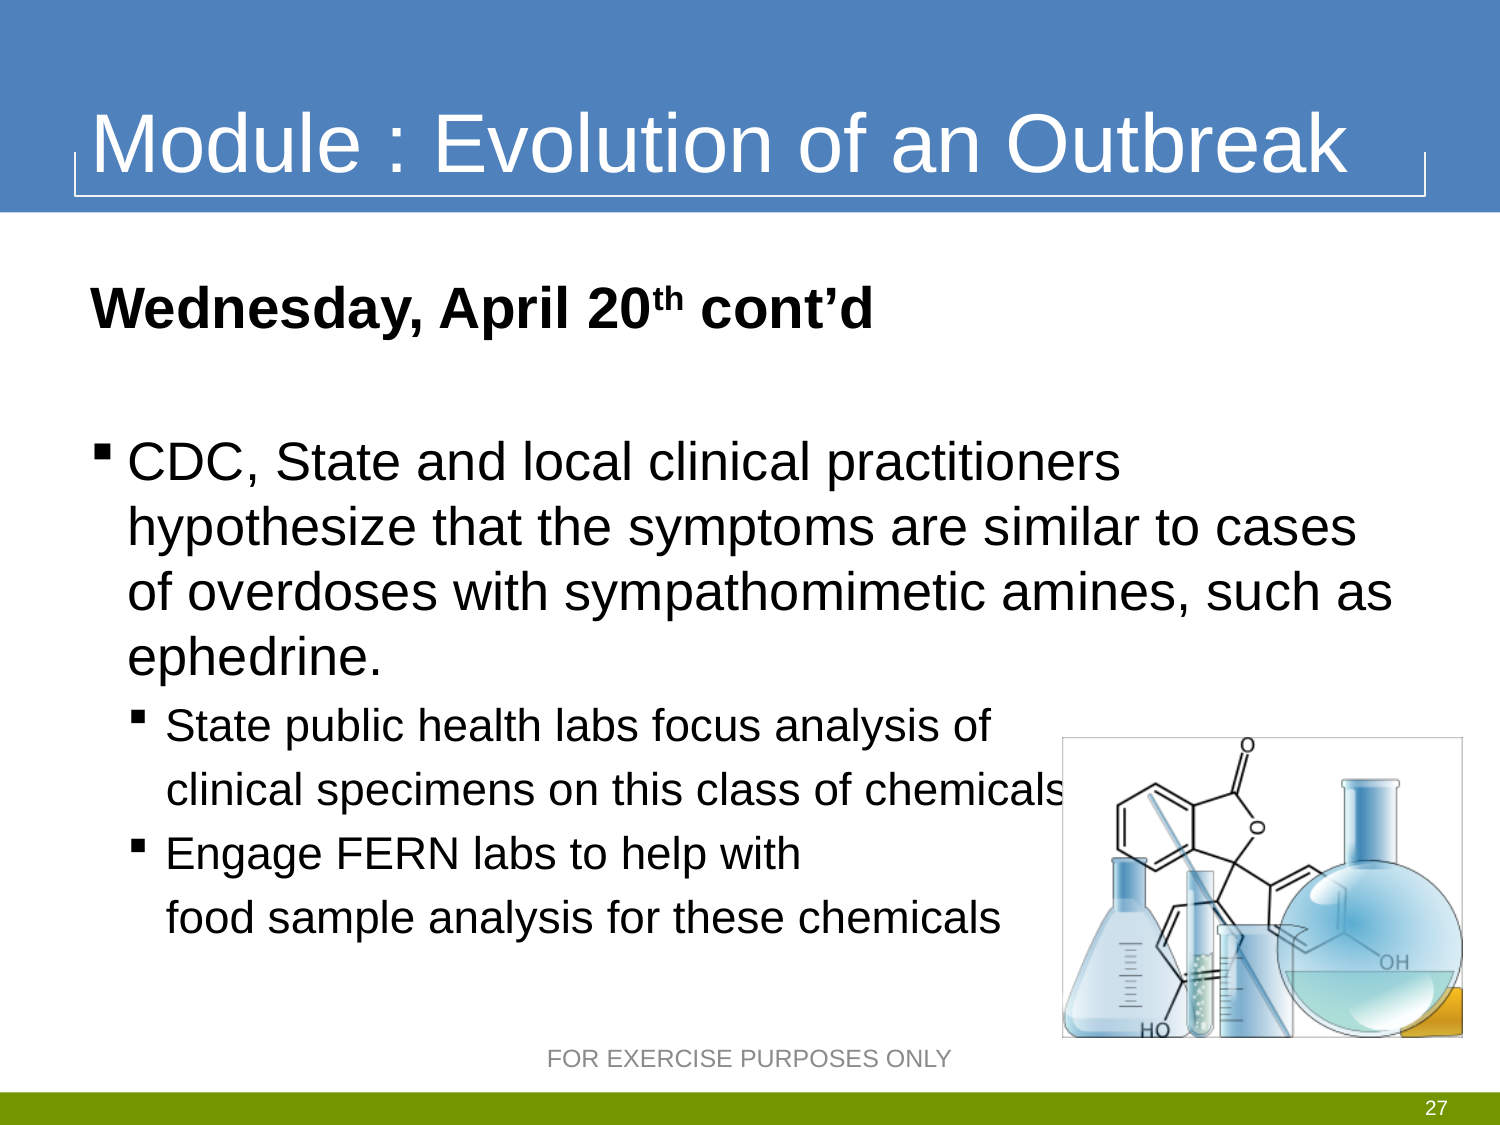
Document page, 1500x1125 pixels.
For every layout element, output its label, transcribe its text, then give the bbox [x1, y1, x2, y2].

list Wednesday, April 20th cont’d CDC, State and local clinical practitioners hypothesize that the symptoms are similar to cases of overdoses with sympathomimetic amines, such as ephedrine. State public health labs focus analysis of clinical specimens on this class of chemicals Engage FERN labs to help with food sample analysis for these chemicals [74, 262, 1426, 1006]
picture [1062, 737, 1463, 1038]
title Module : Evolution of an Outbreak [74, 44, 1426, 233]
footer FOR EXERCISE PURPOSES ONLY [512, 1042, 988, 1103]
